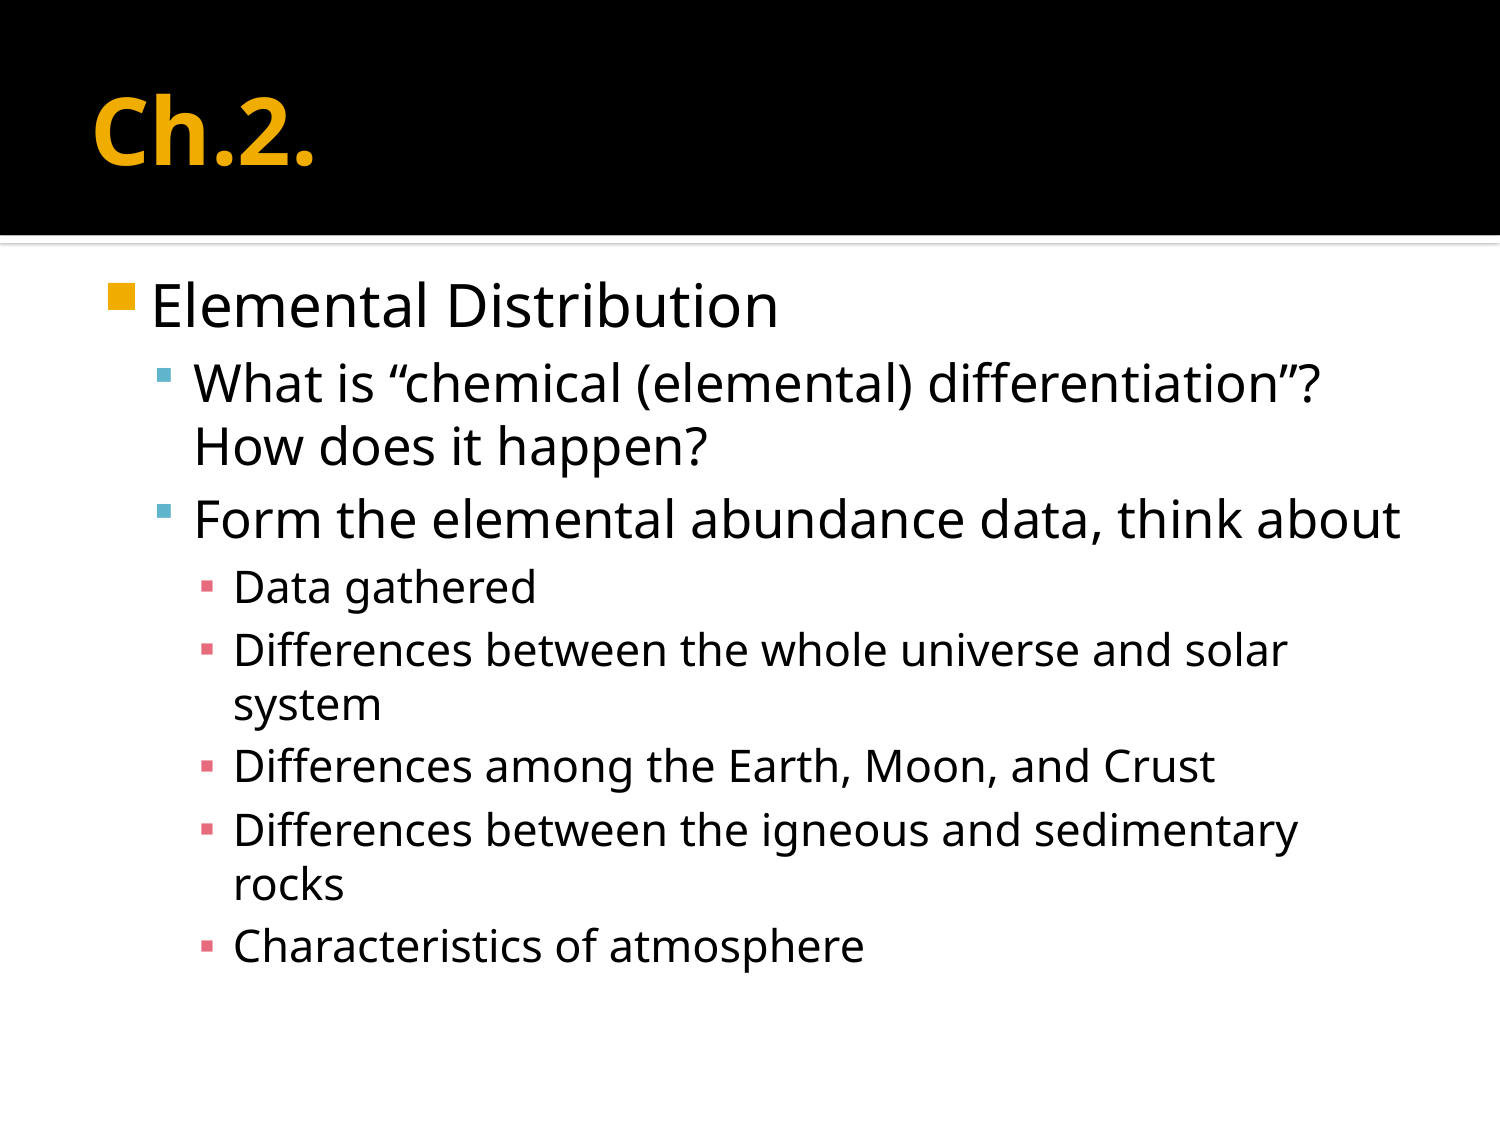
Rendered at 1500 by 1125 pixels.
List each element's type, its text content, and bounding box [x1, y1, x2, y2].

title Ch.2. [75, 25, 1425, 231]
list Elemental Distribution What is “chemical (elemental) differentiation”? How does it happen? Form the elemental abundance data, think about Data gathered Differences between the whole universe and solar system Differences among the Earth, Moon, and Crust Differences between the igneous and sedimentary rocks Characteristics of atmosphere [76, 252, 1427, 1012]
